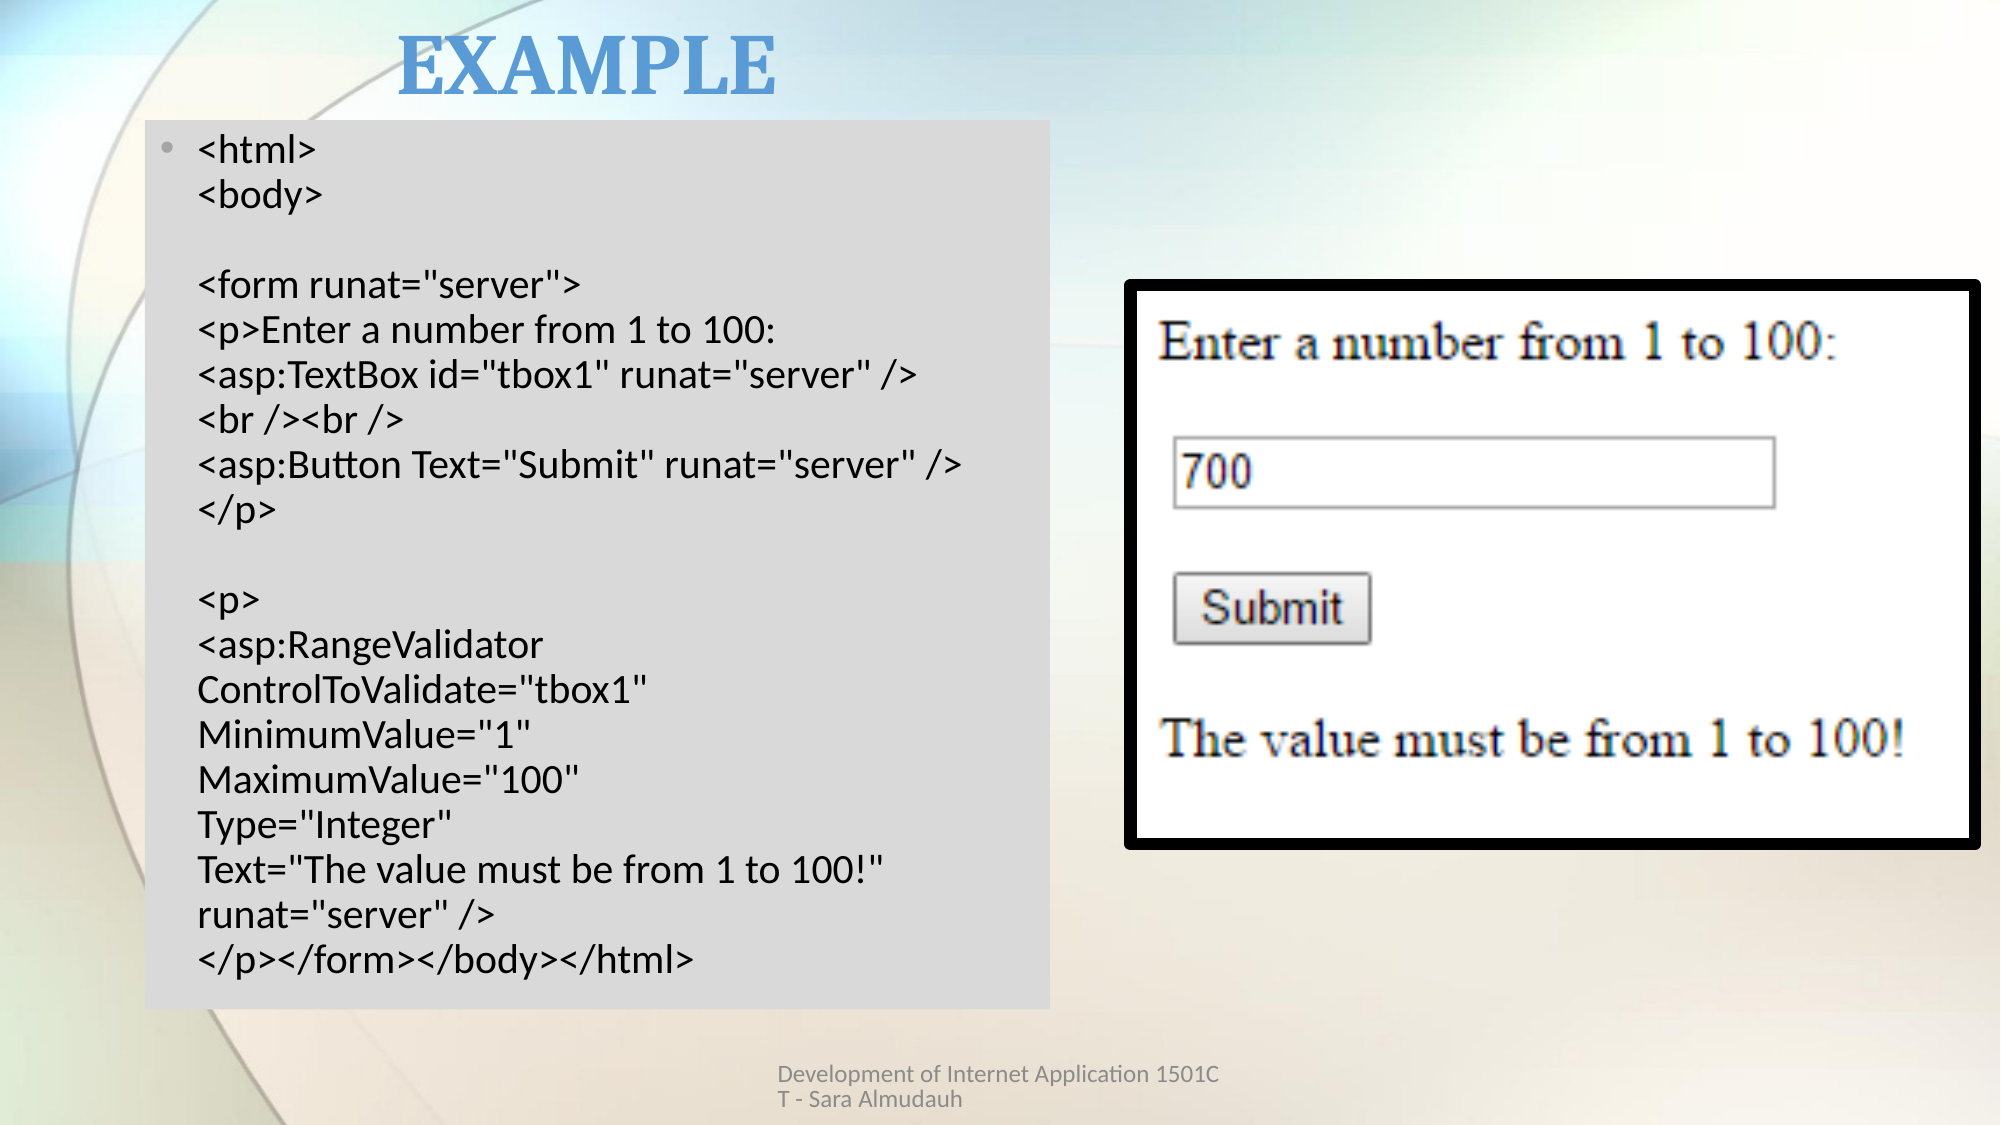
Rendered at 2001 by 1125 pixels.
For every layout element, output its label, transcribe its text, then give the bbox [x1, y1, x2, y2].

list <html> <body> <form runat="server"> <p>Enter a number from 1 to 100: <asp:TextBox id="tbox1" runat="server" /> <br /><br /> <asp:Button Text="Submit" runat="server" /> </p> <p> <asp:RangeValidator ControlToValidate="tbox1" MinimumValue="1" MaximumValue="100" Type="Integer" Text="The value must be from 1 to 100!" runat="server" /> </p></form></body></html> [144, 120, 1050, 1010]
title EXAMPLE [381, 0, 1863, 120]
picture [0, 0, 2001, 1125]
footer Development of Internet Application 1501CT - Sara Almudauh [762, 1042, 1238, 1103]
